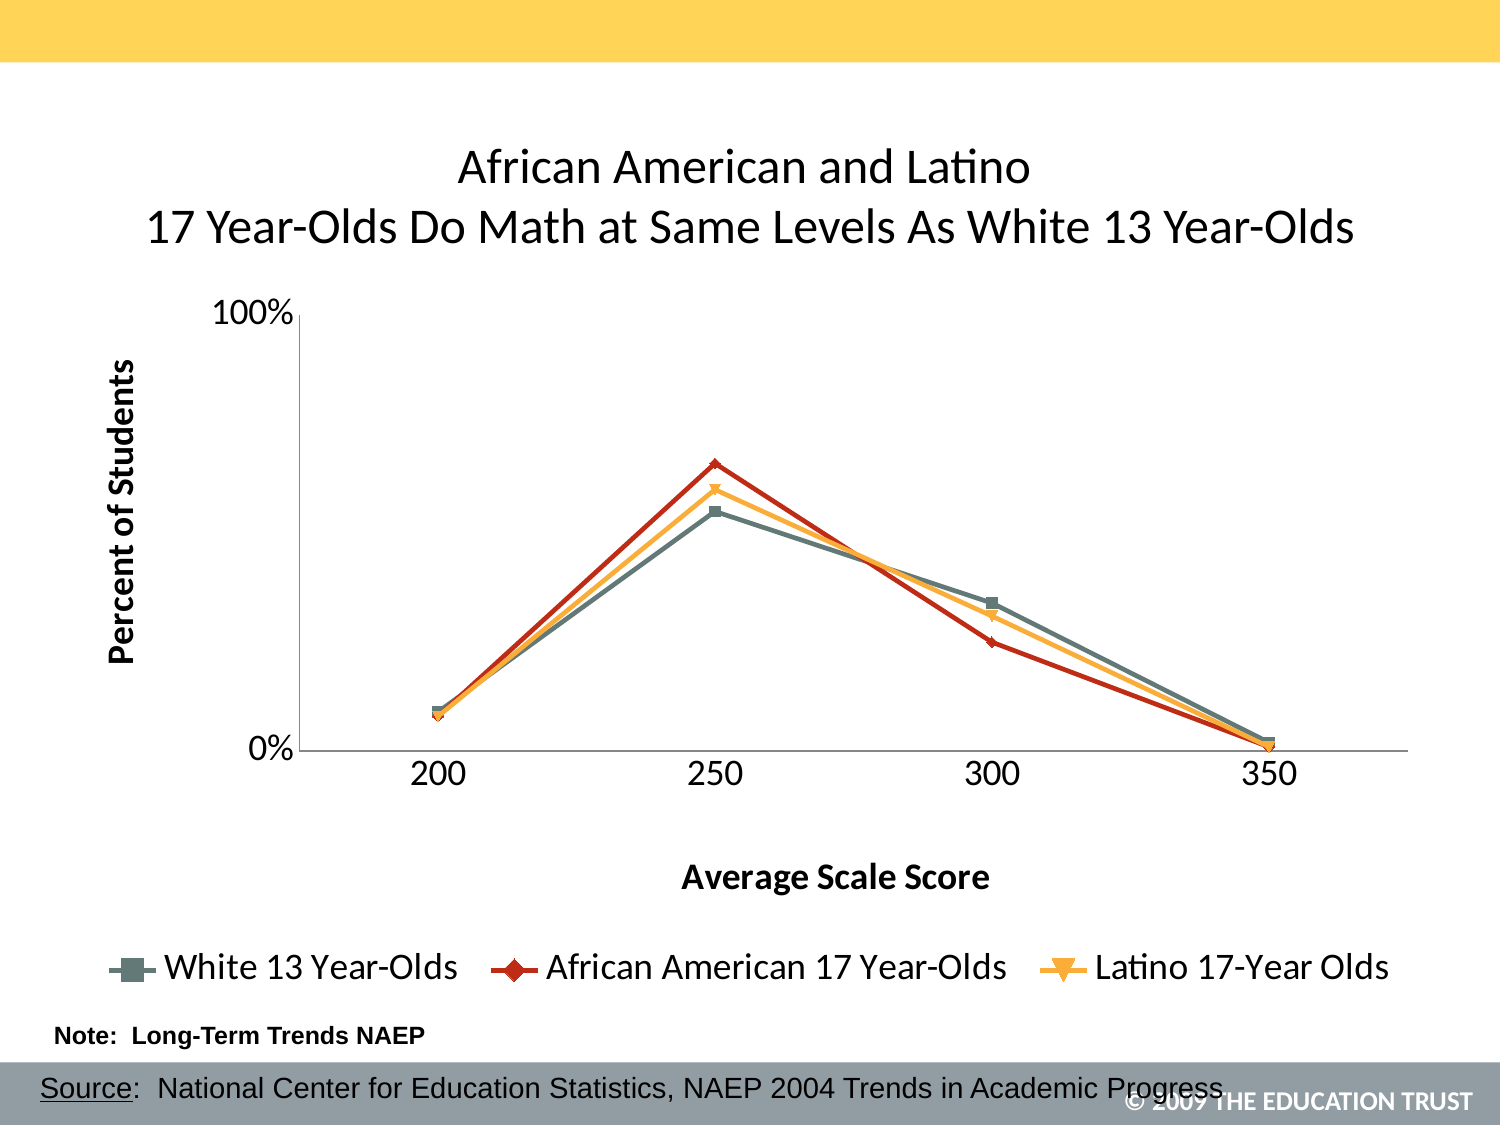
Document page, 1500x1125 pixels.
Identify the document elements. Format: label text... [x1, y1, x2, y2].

text_box Source: National Center for Education Statistics, NAEP 2004 Trends in Academic Progress [24, 1062, 1325, 1125]
title African American and Latino 17 Year-Olds Do Math at Same Levels As White 13 Year-Olds [0, 99, 1500, 288]
chart [74, 262, 1425, 1005]
text_box Note: Long-Term Trends NAEP [39, 1012, 442, 1058]
